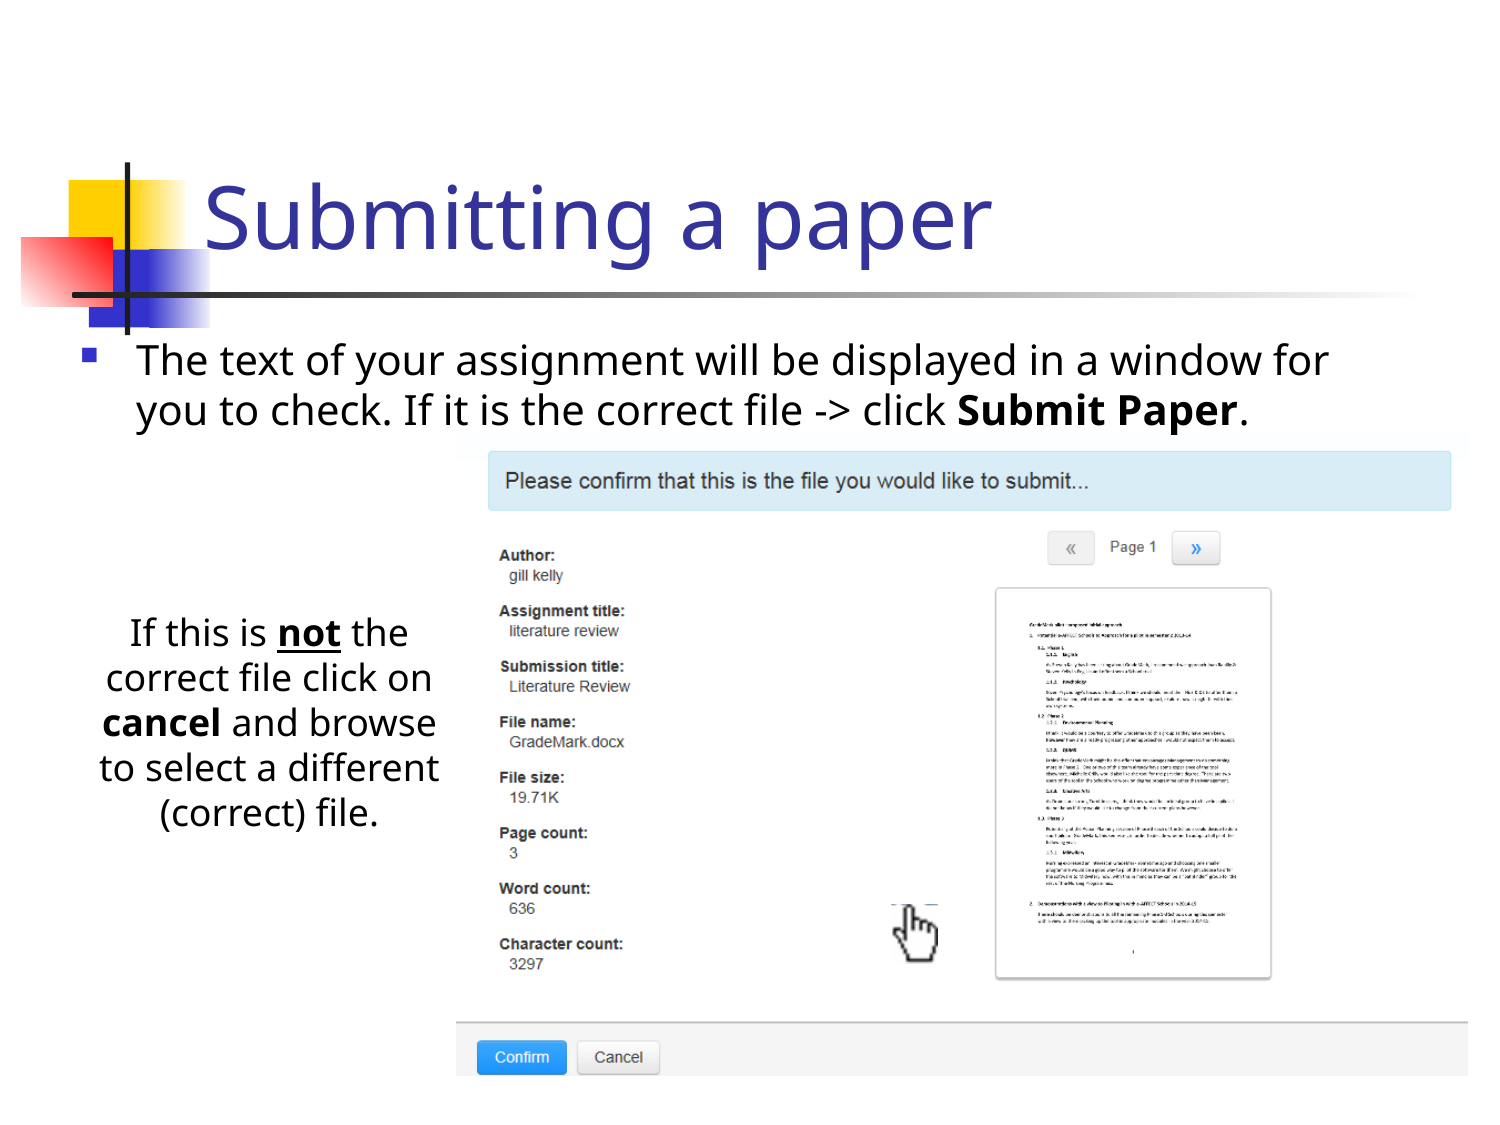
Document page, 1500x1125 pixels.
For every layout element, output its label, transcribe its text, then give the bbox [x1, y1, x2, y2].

picture [456, 432, 1468, 1076]
title Submitting a paper [188, 34, 1468, 276]
text_box If this is not the correct file click on cancel and browse to select a different (correct) file. [73, 601, 451, 842]
list The text of your assignment will be displayed in a window for you to check. If it is the correct file -> click Submit Paper. [64, 326, 1400, 445]
